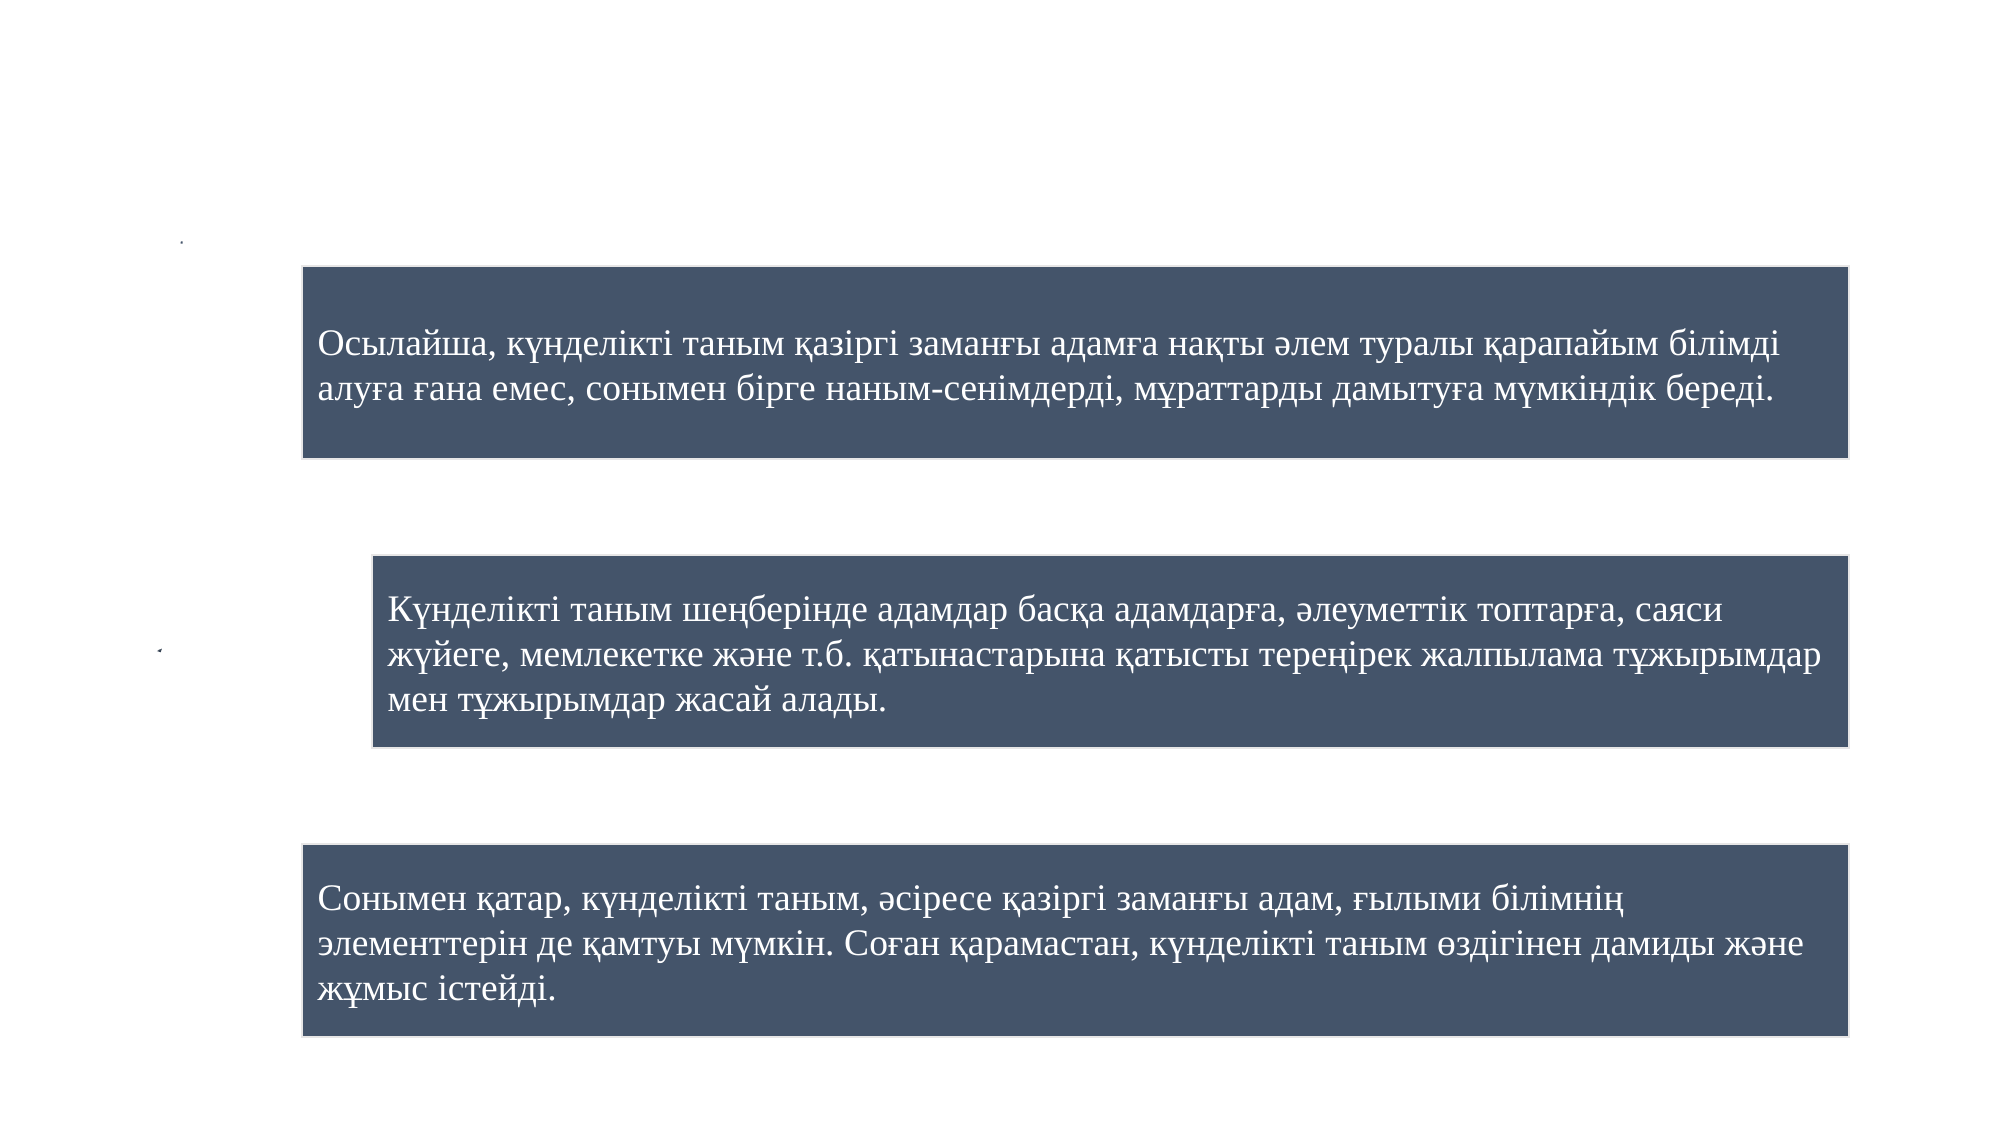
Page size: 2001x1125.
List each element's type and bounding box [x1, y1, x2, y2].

list [154, 85, 1849, 1049]
